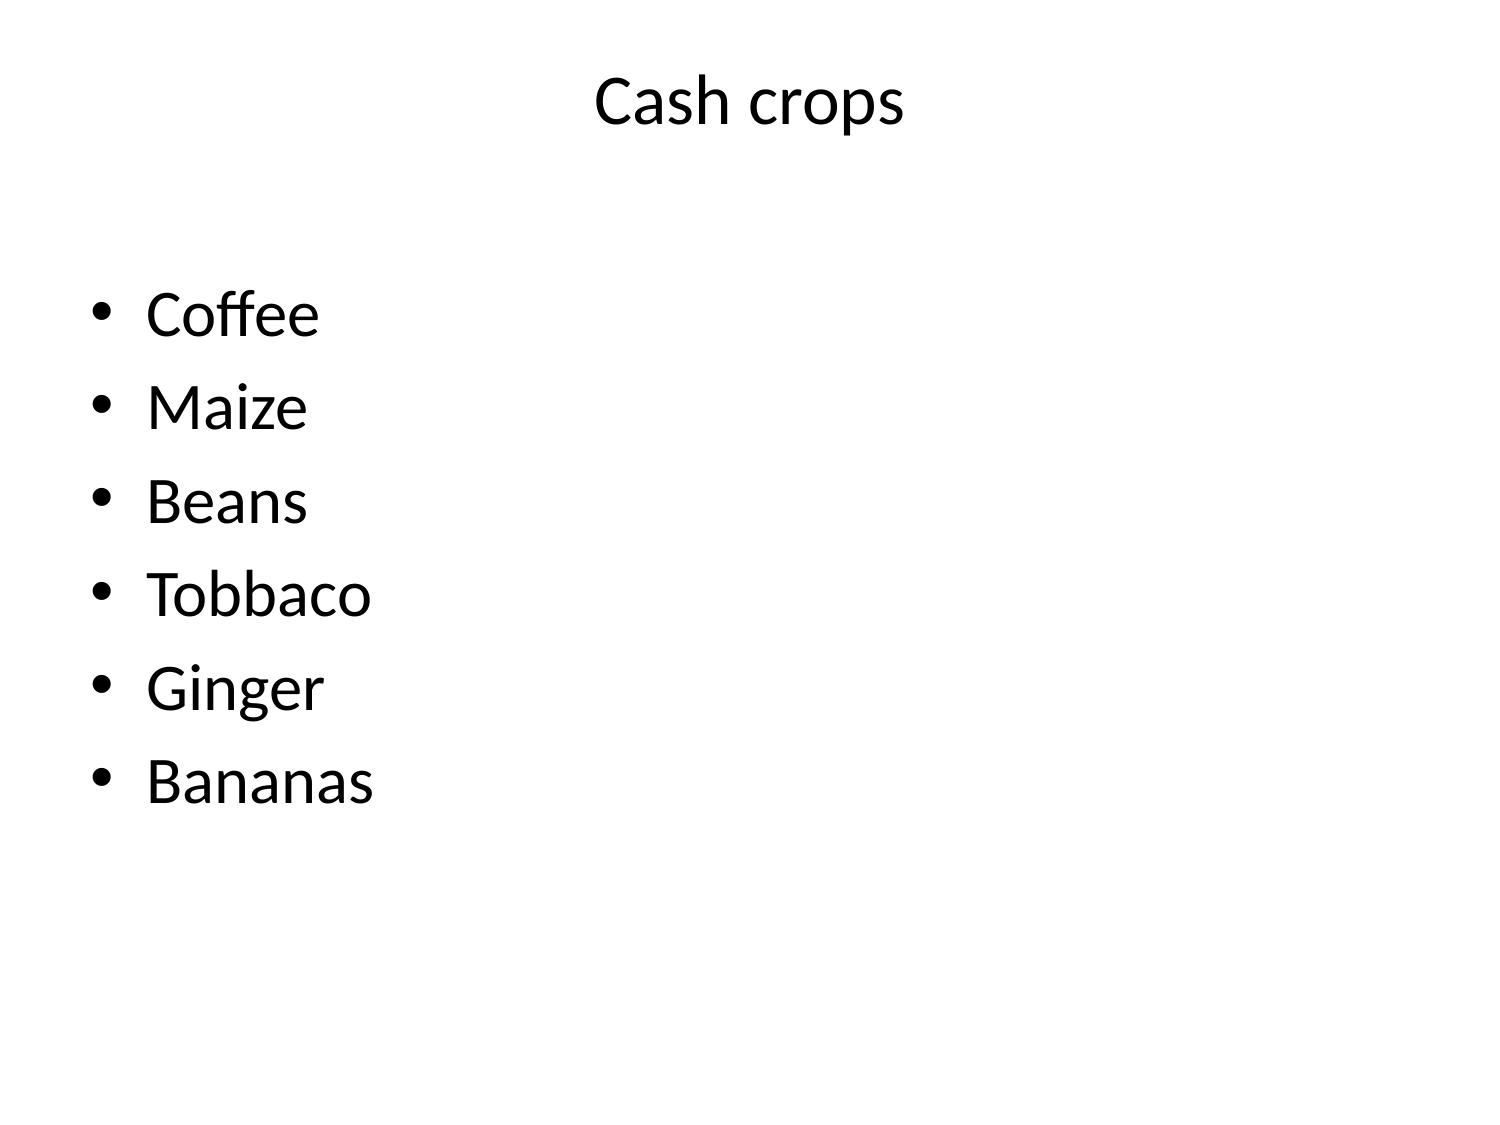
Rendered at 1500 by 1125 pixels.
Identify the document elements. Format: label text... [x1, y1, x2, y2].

list Coffee Maize Beans Tobbaco Ginger Bananas [75, 262, 1425, 1005]
title Cash crops [75, 45, 1425, 233]
